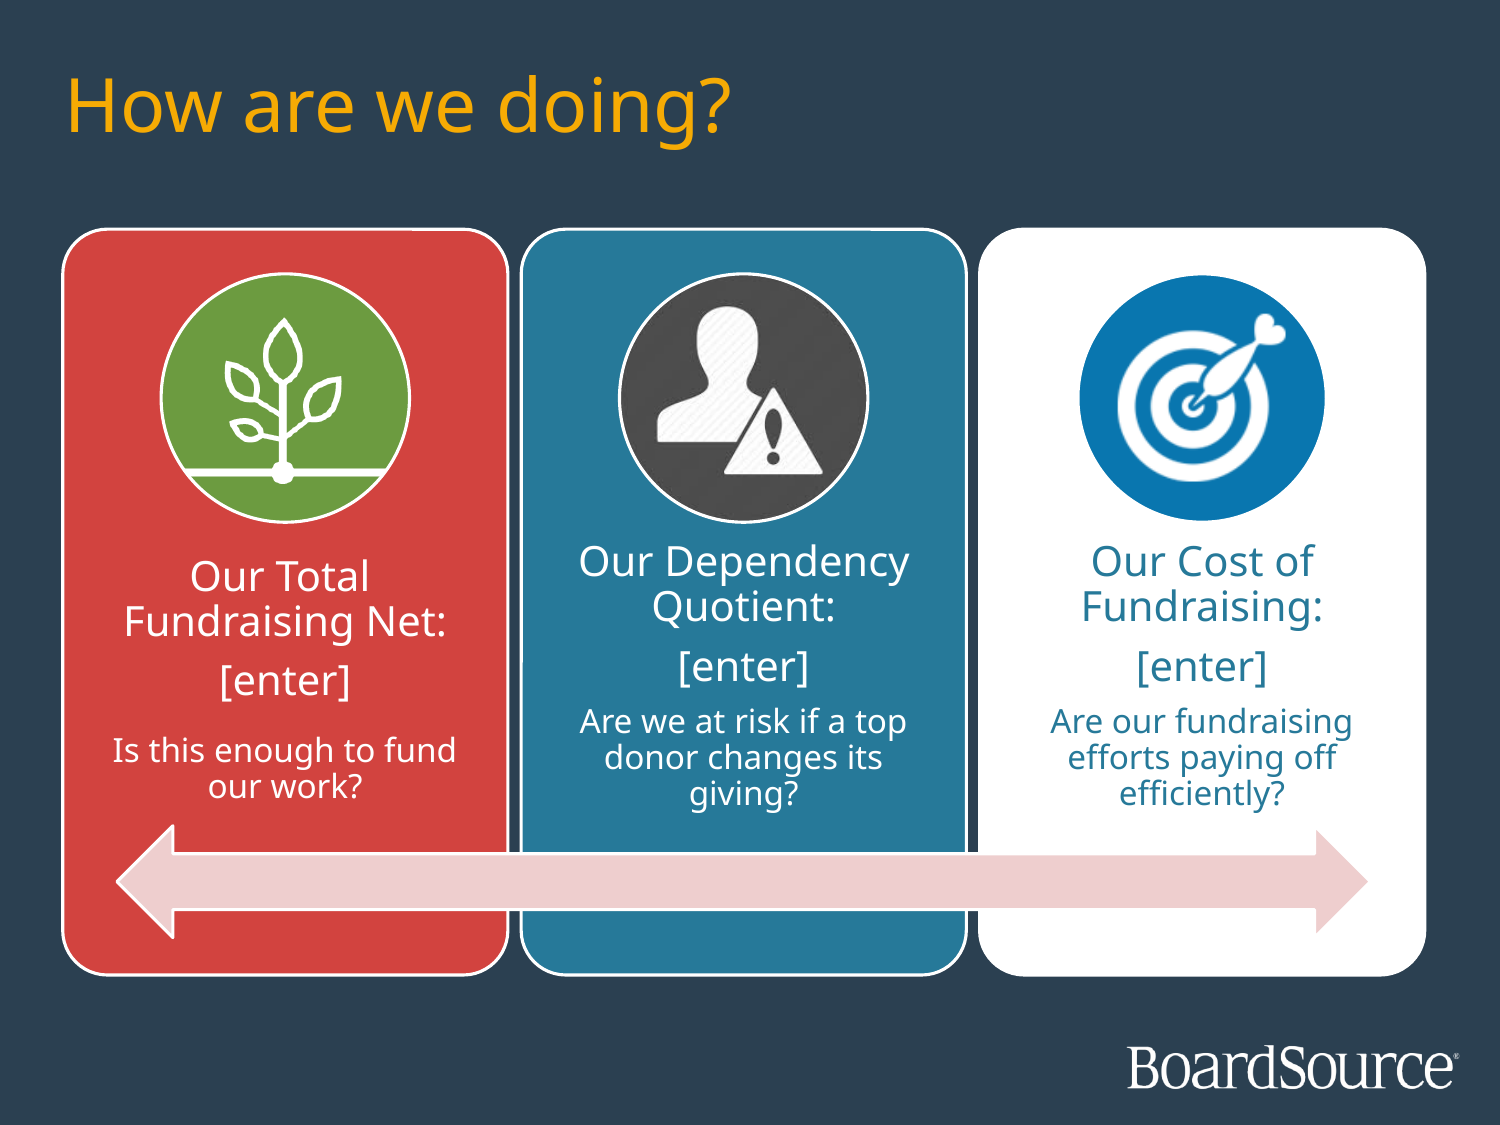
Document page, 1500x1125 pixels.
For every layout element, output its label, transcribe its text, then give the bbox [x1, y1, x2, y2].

text_box How are we doing? [50, 49, 1450, 245]
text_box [61, 228, 1426, 976]
picture [1124, 1043, 1463, 1091]
